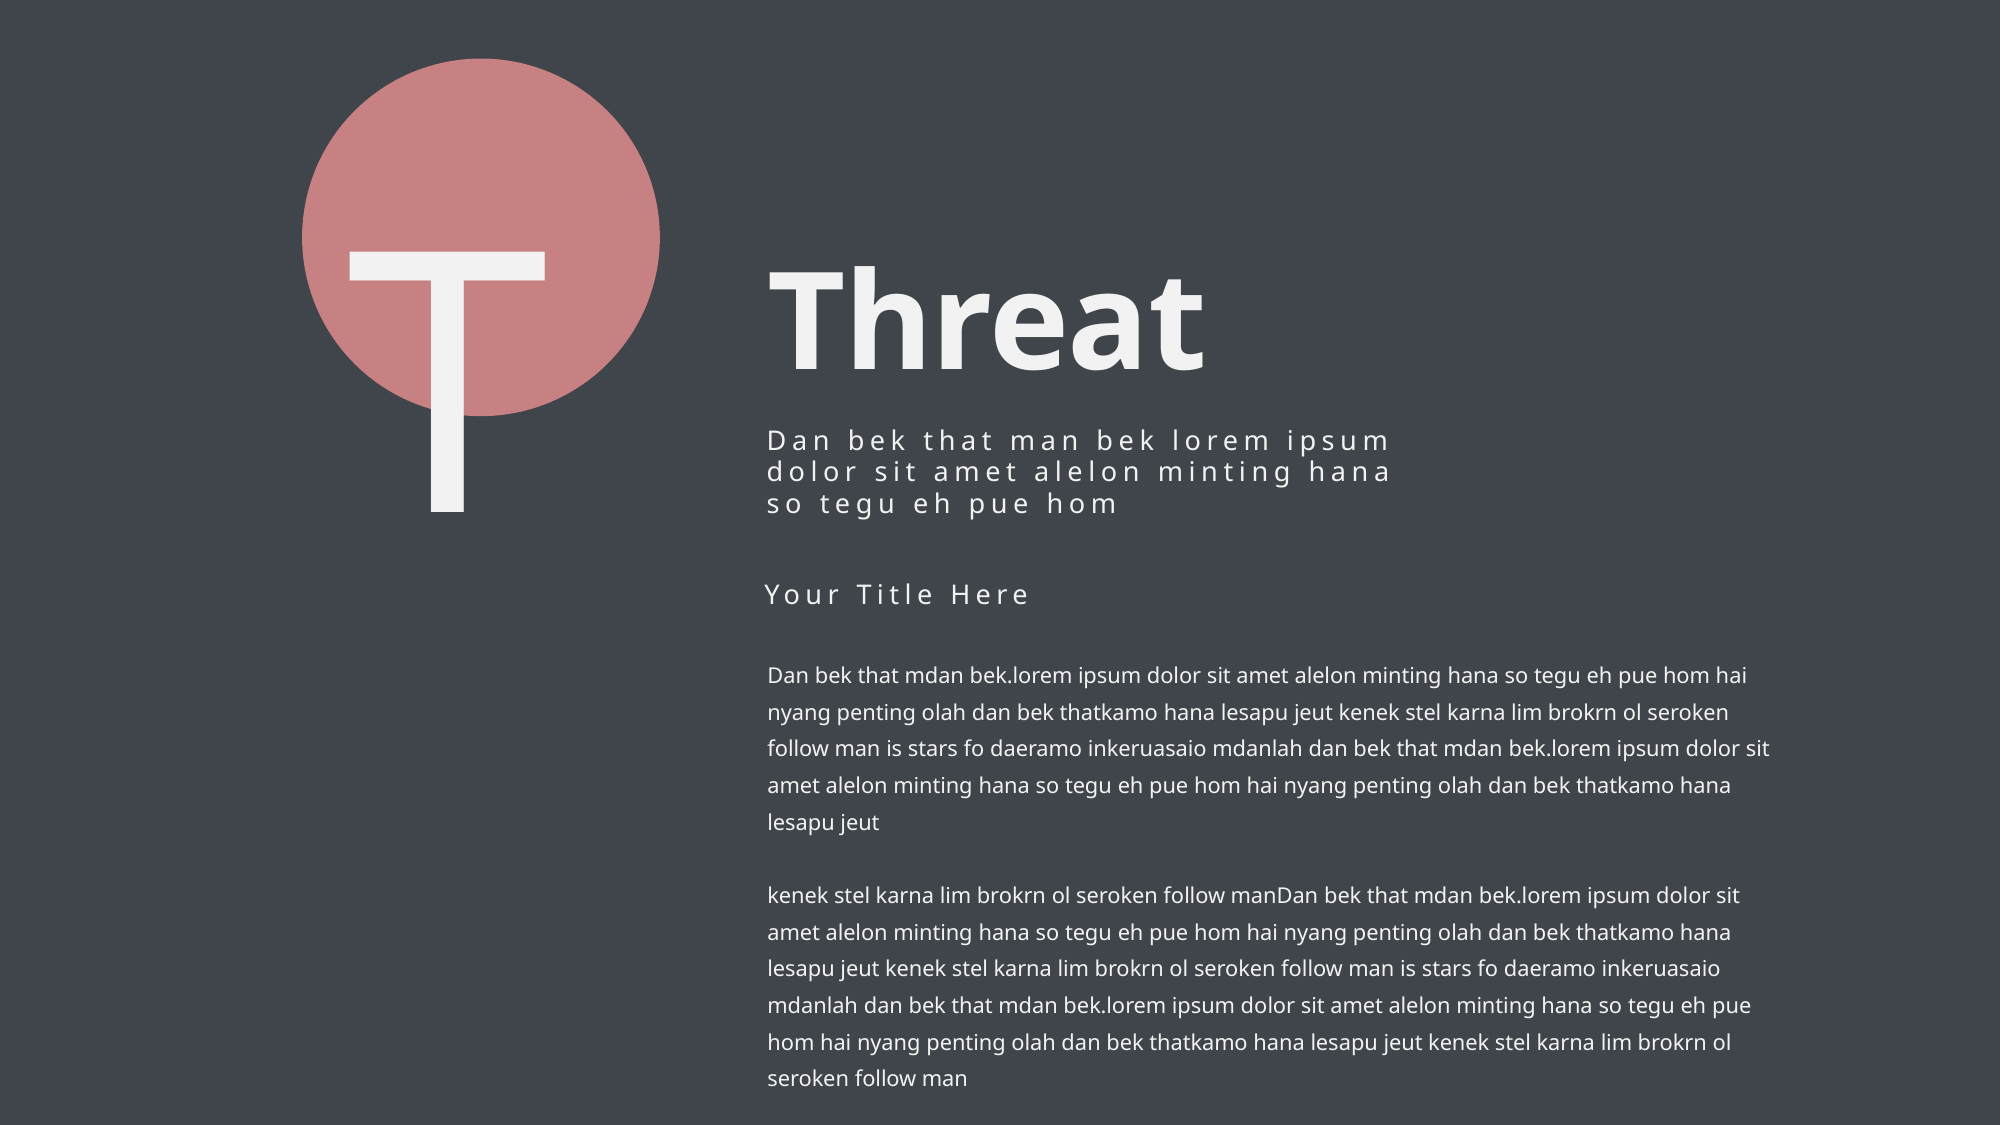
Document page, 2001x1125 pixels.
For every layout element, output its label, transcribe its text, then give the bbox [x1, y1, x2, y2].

text_box Dan bek that man bek lorem ipsum dolor sit amet alelon minting hana so tegu eh pue hom [762, 420, 1450, 523]
text_box [329, 58, 633, 143]
text_box T [256, 143, 639, 590]
text_box [639, 153, 660, 322]
text_box Dan bek that mdan bek.lorem ipsum dolor sit amet alelon minting hana so tegu eh pue hom hai nyang penting olah dan bek thatkamo hana lesapu jeut kenek stel karna lim brokrn ol seroken follow man is stars fo daeramo inkeruasaio mdanlah dan bek that mdan bek.lorem ipsum dolor sit amet alelon minting hana so tegu eh pue hom hai nyang penting olah dan bek thatkamo hana lesapu jeut kenek stel karna lim brokrn ol seroken follow manDan bek that mdan bek.lorem ipsum dolor sit amet alelon minting hana so tegu eh pue hom hai nyang penting olah dan bek thatkamo hana lesapu jeut kenek stel karna lim brokrn ol seroken follow man is stars fo daeramo inkeruasaio mdanlah dan bek that mdan bek.lorem ipsum dolor sit amet alelon minting hana so tegu eh pue hom hai nyang penting olah dan bek thatkamo hana lesapu jeut kenek stel karna lim brokrn ol seroken follow man [763, 646, 1777, 1096]
text_box Threat [763, 229, 1667, 401]
text_box Your Title Here [760, 573, 1066, 615]
